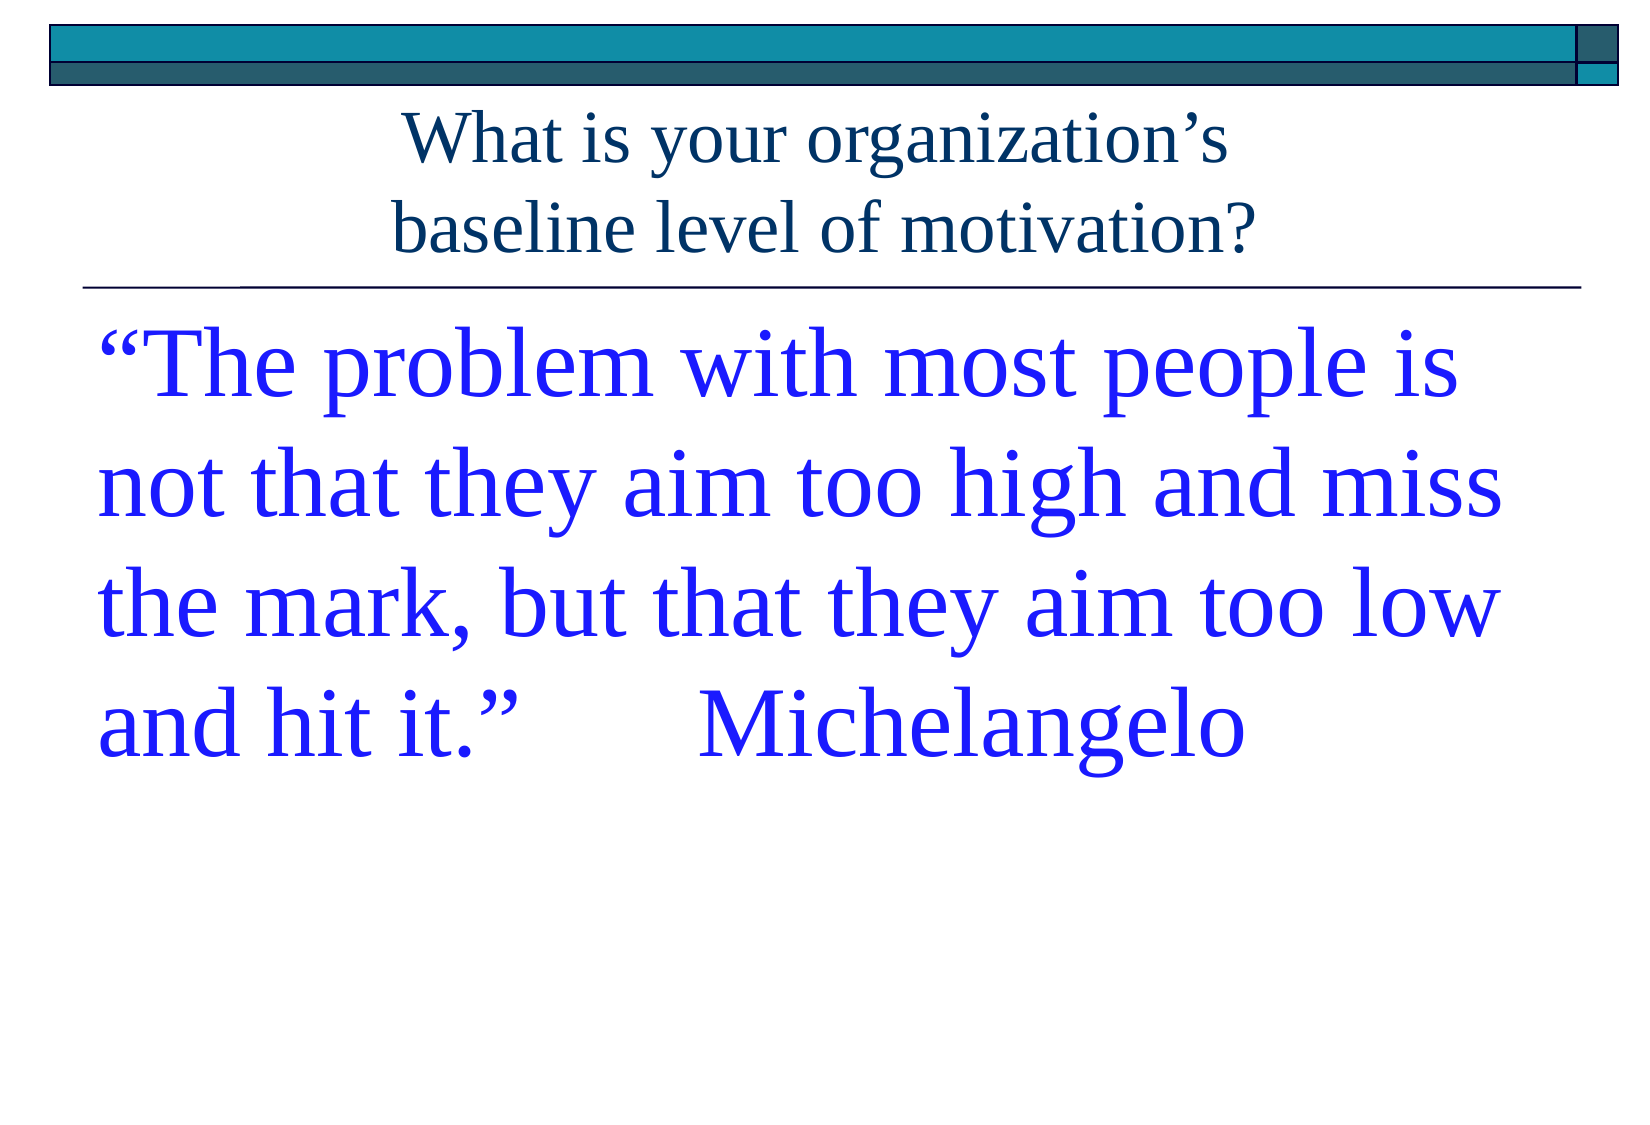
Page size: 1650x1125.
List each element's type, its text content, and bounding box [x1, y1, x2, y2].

list “The problem with most people is not that they aim too high and miss the mark, but that they aim too low and hit it.” Michelangelo [82, 288, 1568, 850]
title What is your organization’s baseline level of motivation? [82, 87, 1568, 276]
